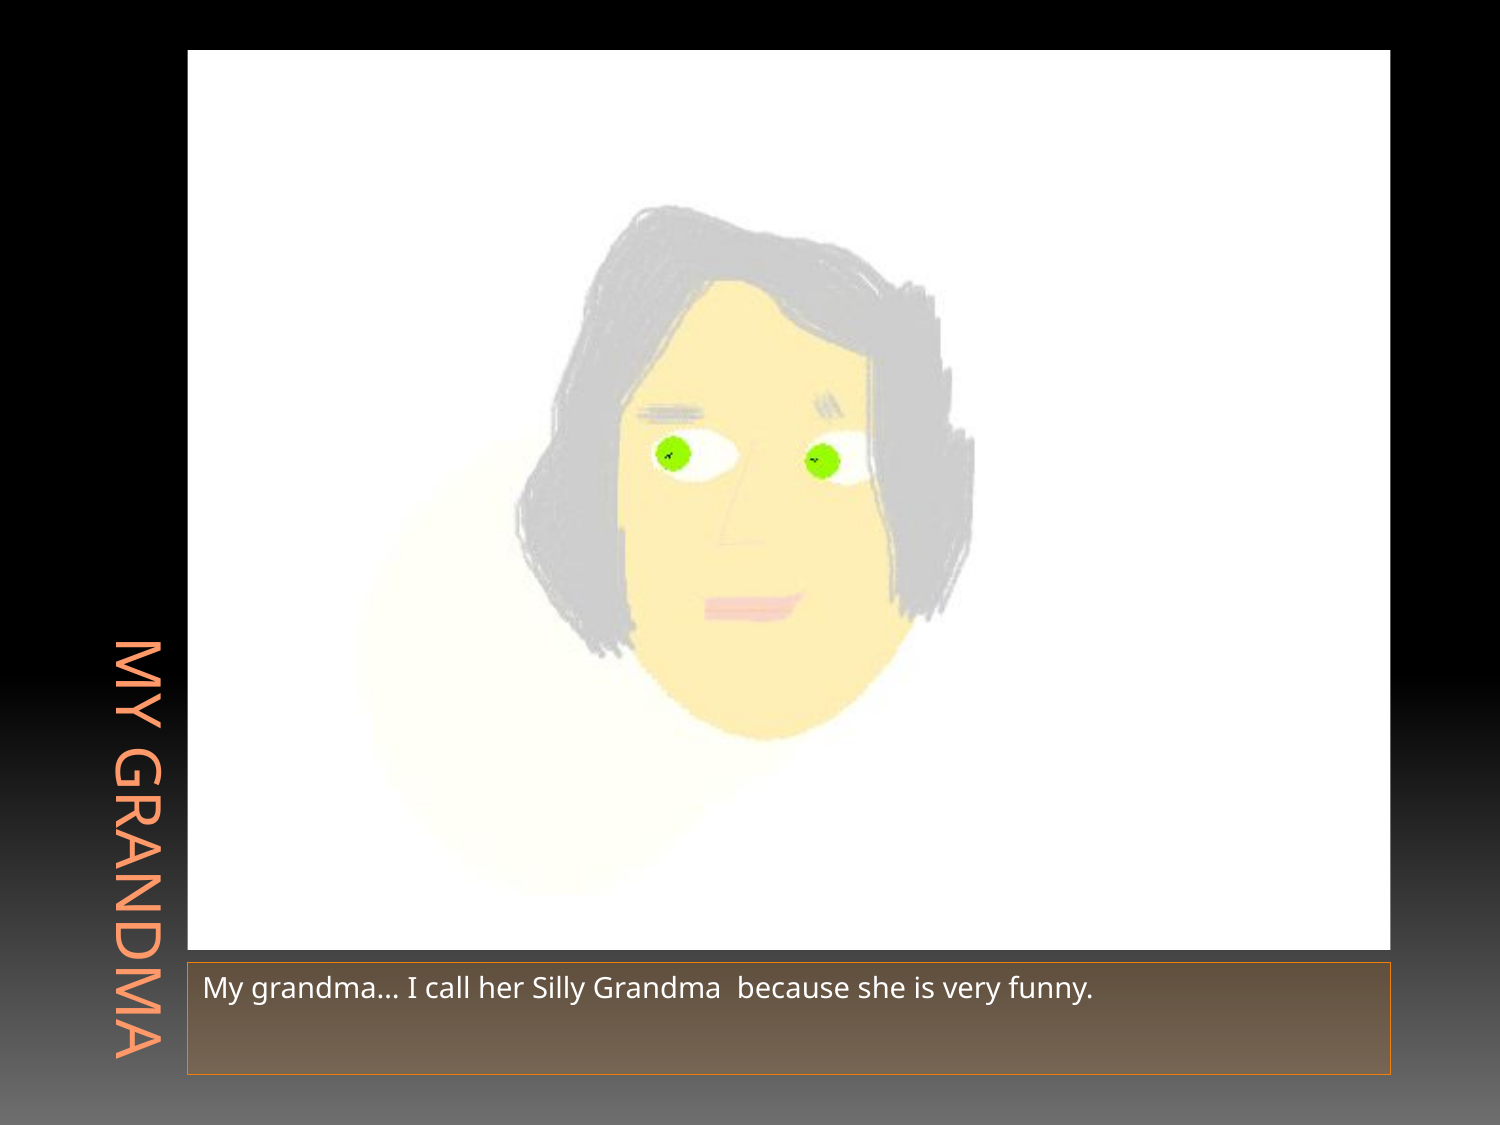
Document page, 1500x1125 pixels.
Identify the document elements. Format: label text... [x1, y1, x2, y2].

picture [187, 49, 1391, 951]
list My grandma… I call her Silly Grandma because she is very funny. [187, 962, 1391, 1075]
title My Grandma [36, 24, 186, 1075]
